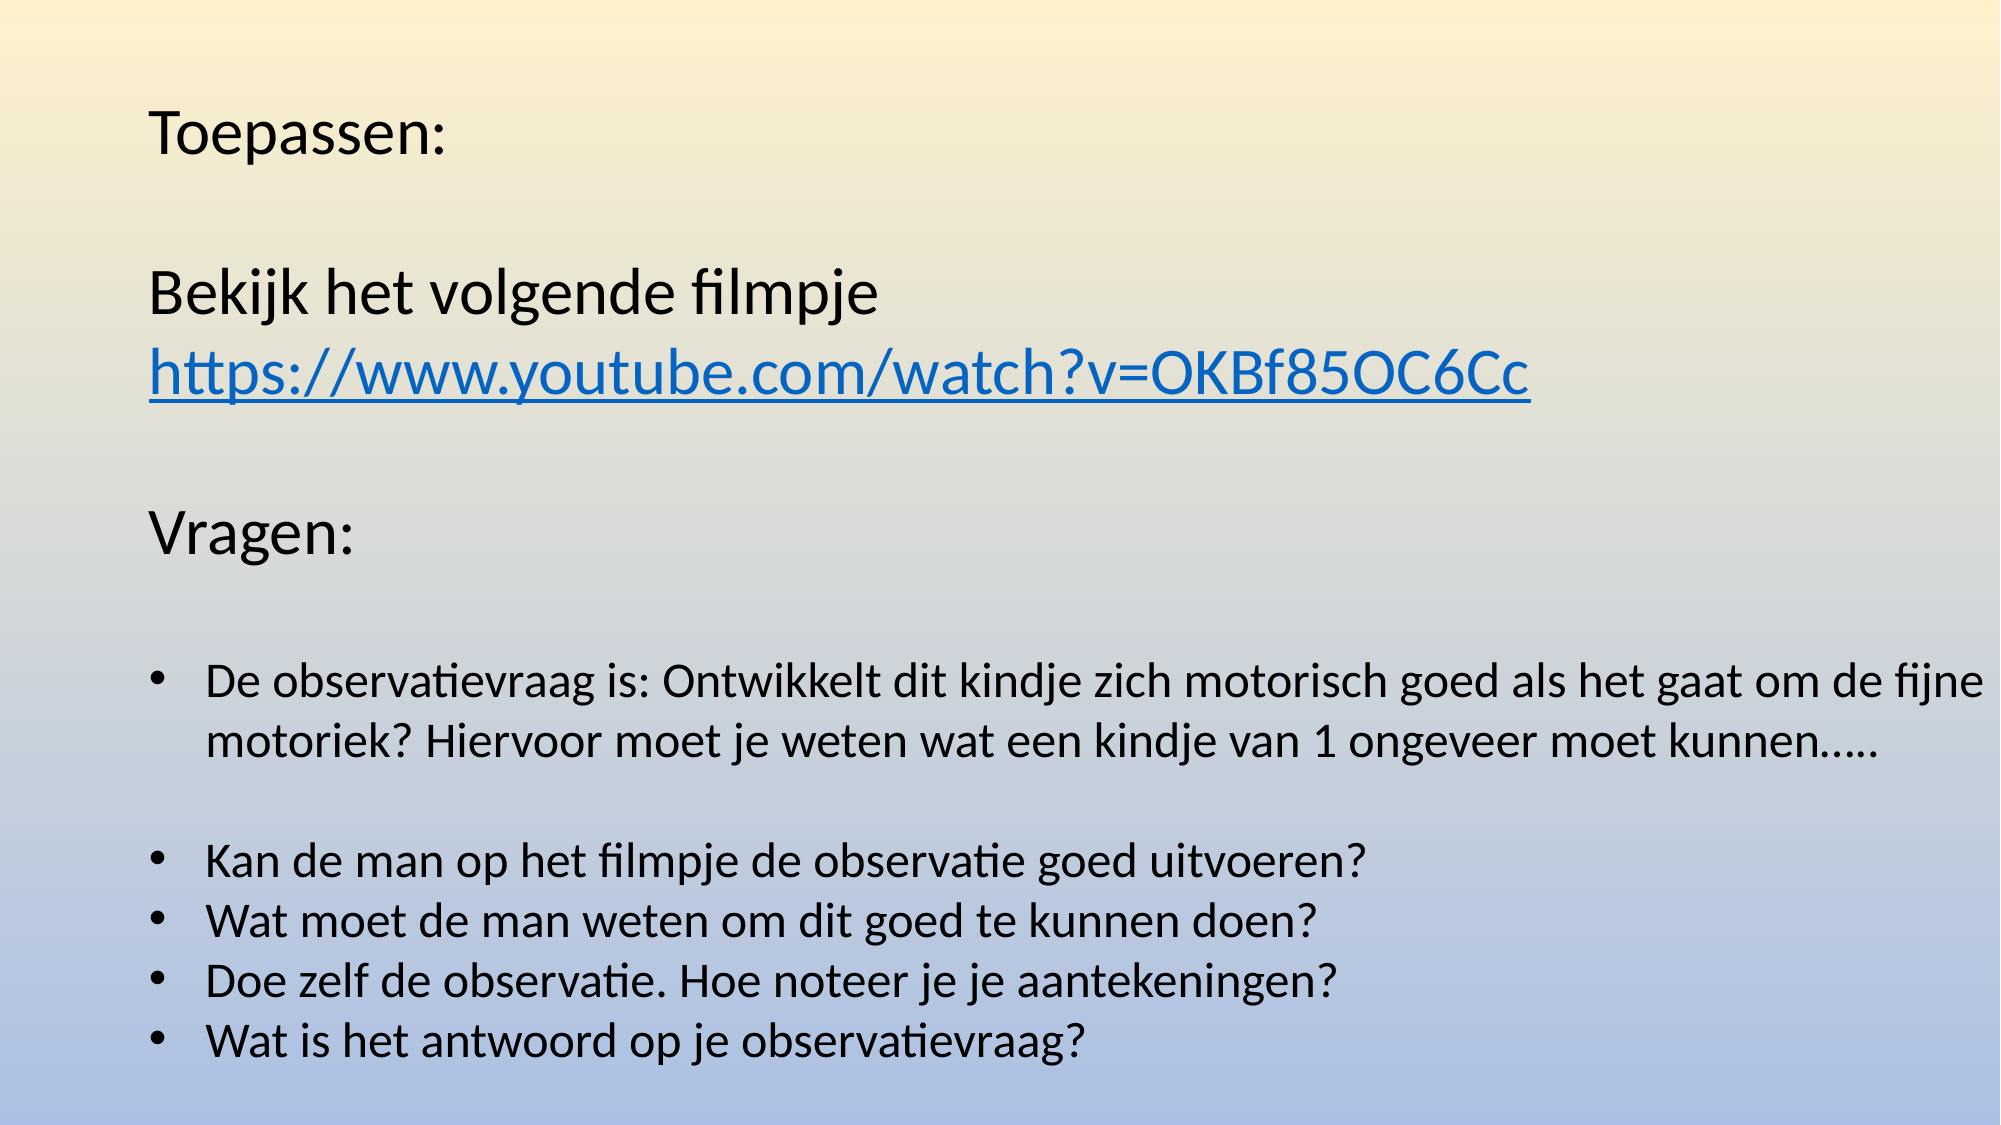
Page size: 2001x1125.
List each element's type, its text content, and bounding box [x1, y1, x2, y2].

text_box Toepassen: Bekijk het volgende filmpje https://www.youtube.com/watch?v=OKBf85OC6Cc Vragen: De observatievraag is: Ontwikkelt dit kindje zich motorisch goed als het gaat om de fijne motoriek? Hiervoor moet je weten wat een kindje van 1 ongeveer moet kunnen….. Kan de man op het filmpje de observatie goed uitvoeren? Wat moet de man weten om dit goed te kunnen doen? Doe zelf de observatie. Hoe noteer je je aantekeningen? Wat is het antwoord op je observatievraag? [134, 80, 2000, 1125]
